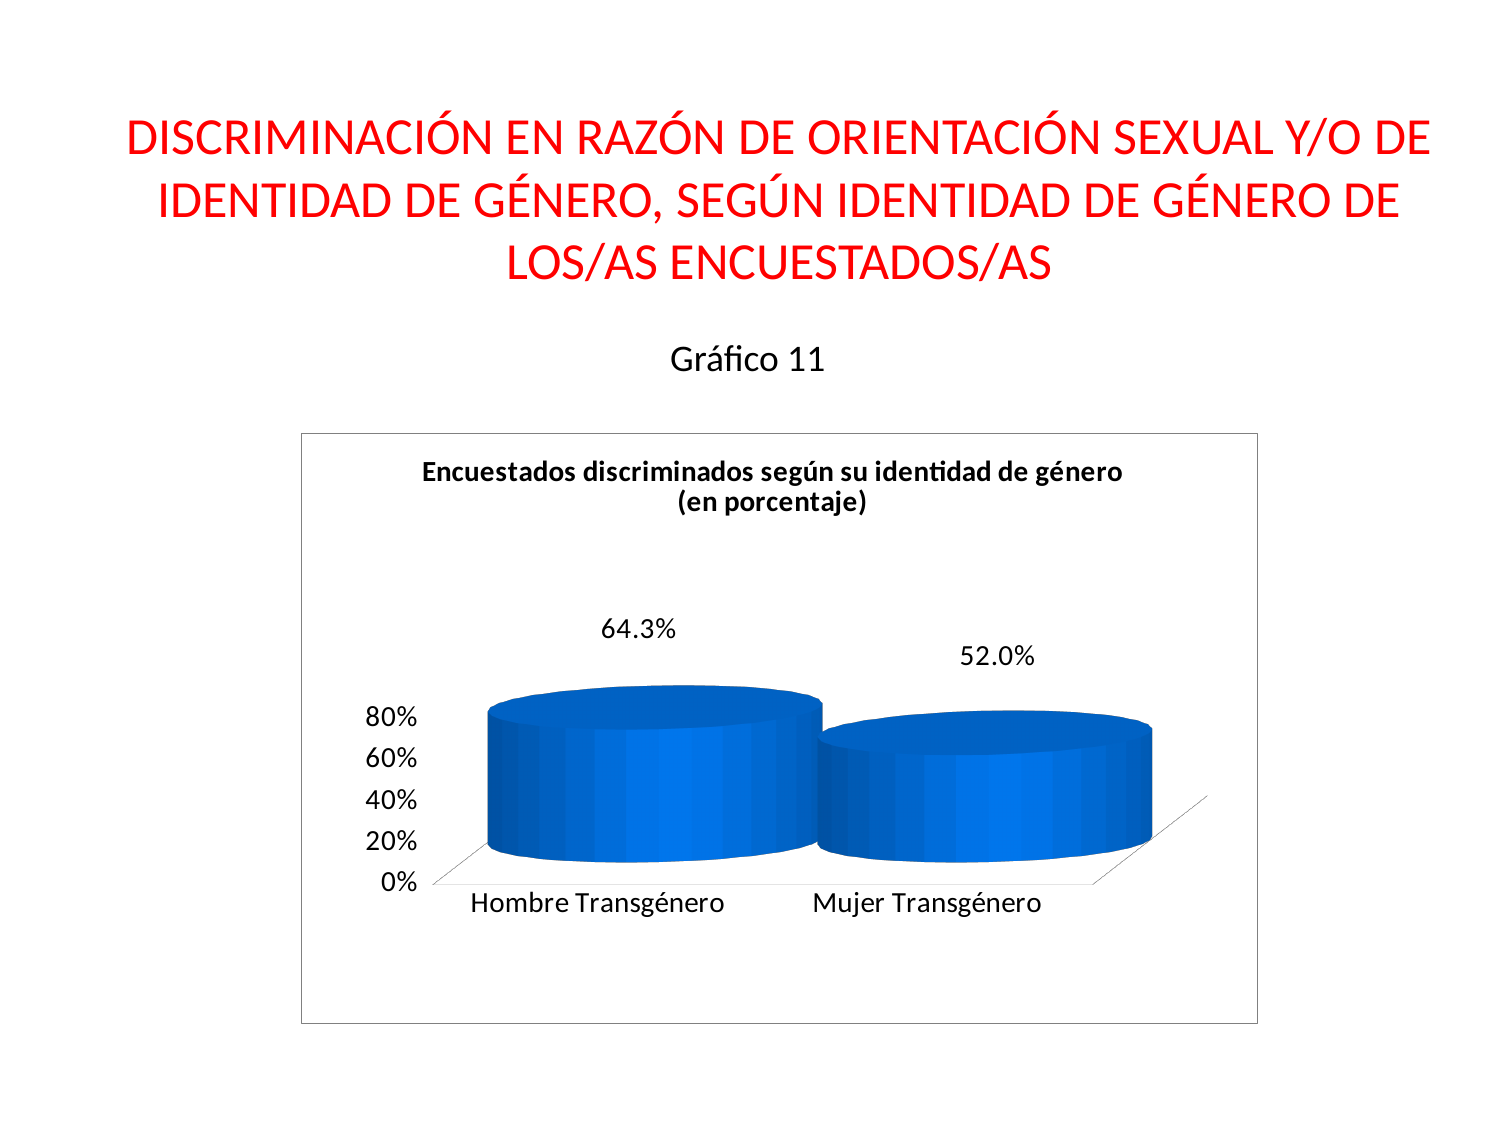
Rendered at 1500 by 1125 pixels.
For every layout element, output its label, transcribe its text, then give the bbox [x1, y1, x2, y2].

text_box Gráfico 11 [655, 326, 868, 386]
chart [300, 432, 1259, 1024]
text_box DISCRIMINACIÓN EN RAZÓN DE ORIENTACIÓN SEXUAL Y/O DE IDENTIDAD DE GÉNERO, SEGÚN IDENTIDAD DE GÉNERO DE LOS/AS ENCUESTADOS/AS [100, 89, 1459, 303]
